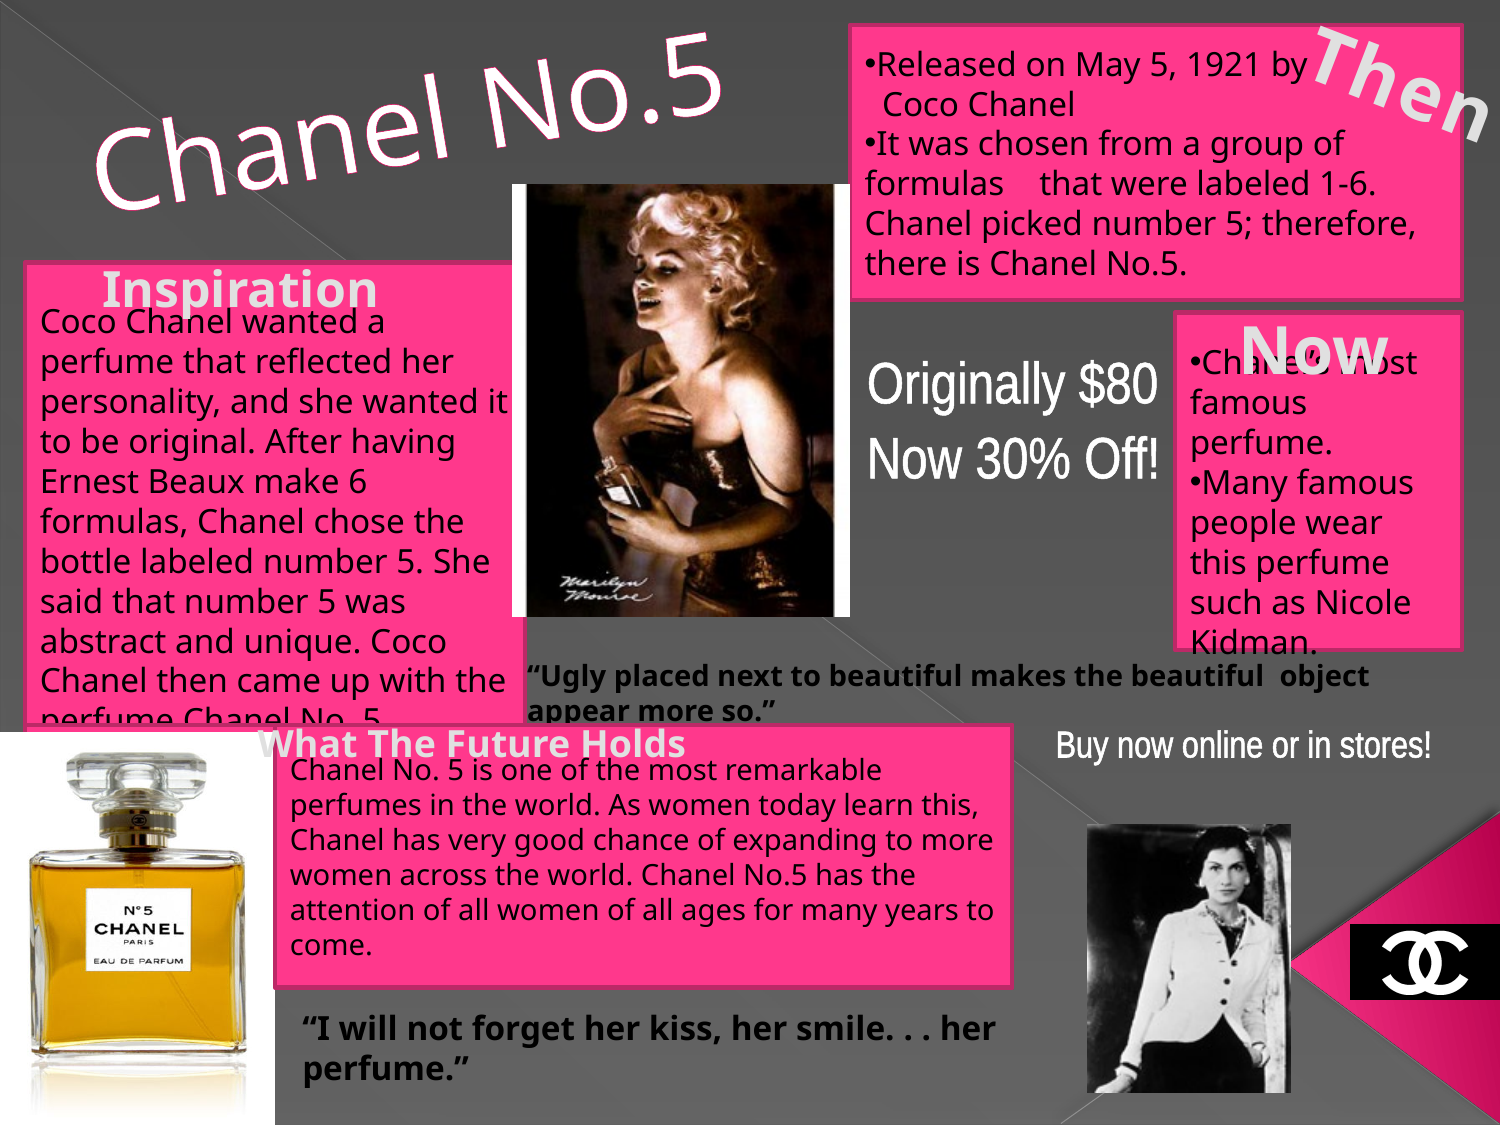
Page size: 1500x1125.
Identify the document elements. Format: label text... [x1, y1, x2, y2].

text_box Buy now online or in stores! [1040, 712, 1448, 773]
text_box Chanel’s most famous perfume. Many famous people wear this perfume such as Nicole Kidman. [1173, 310, 1464, 649]
text_box Inspiration [87, 249, 394, 325]
text_box Chanel No. 5 is one of the most remarkable perfumes in the world. As women today learn this, Chanel has very good chance of expanding to more women across the world. Chanel No.5 has the attention of all women of all ages for many years to come. [280, 723, 1014, 990]
text_box “I will not forget her kiss, her smile. . . her perfume.” [287, 999, 1075, 1095]
text_box Then [1262, 24, 1489, 130]
picture [512, 184, 851, 617]
text_box What The Future Holds [242, 712, 702, 773]
text_box Released on May 5, 1921 by Coco Chanel It was chosen from a group of formulas that were labeled 1-6. Chanel picked number 5; therefore, there is Chanel No.5. [848, 23, 1464, 302]
text_box Coco Chanel wanted a perfume that reflected her personality, and she wanted it to be original. After having Ernest Beaux make 6 formulas, Chanel chose the bottle labeled number 5. She said that number 5 was abstract and unique. Coco Chanel then came up with the perfume Chanel No. 5. [23, 260, 527, 719]
text_box Now [1223, 299, 1405, 395]
text_box Now 30% Off! [855, 412, 1176, 498]
picture [1087, 824, 1291, 1093]
text_box Chanel No.5 [62, 0, 887, 248]
text_box “Ugly placed next to beautiful makes the beautiful object appear more so.” [512, 649, 1475, 735]
picture [0, 732, 276, 1125]
picture [1349, 924, 1500, 1001]
text_box Originally $80 [855, 337, 1174, 412]
